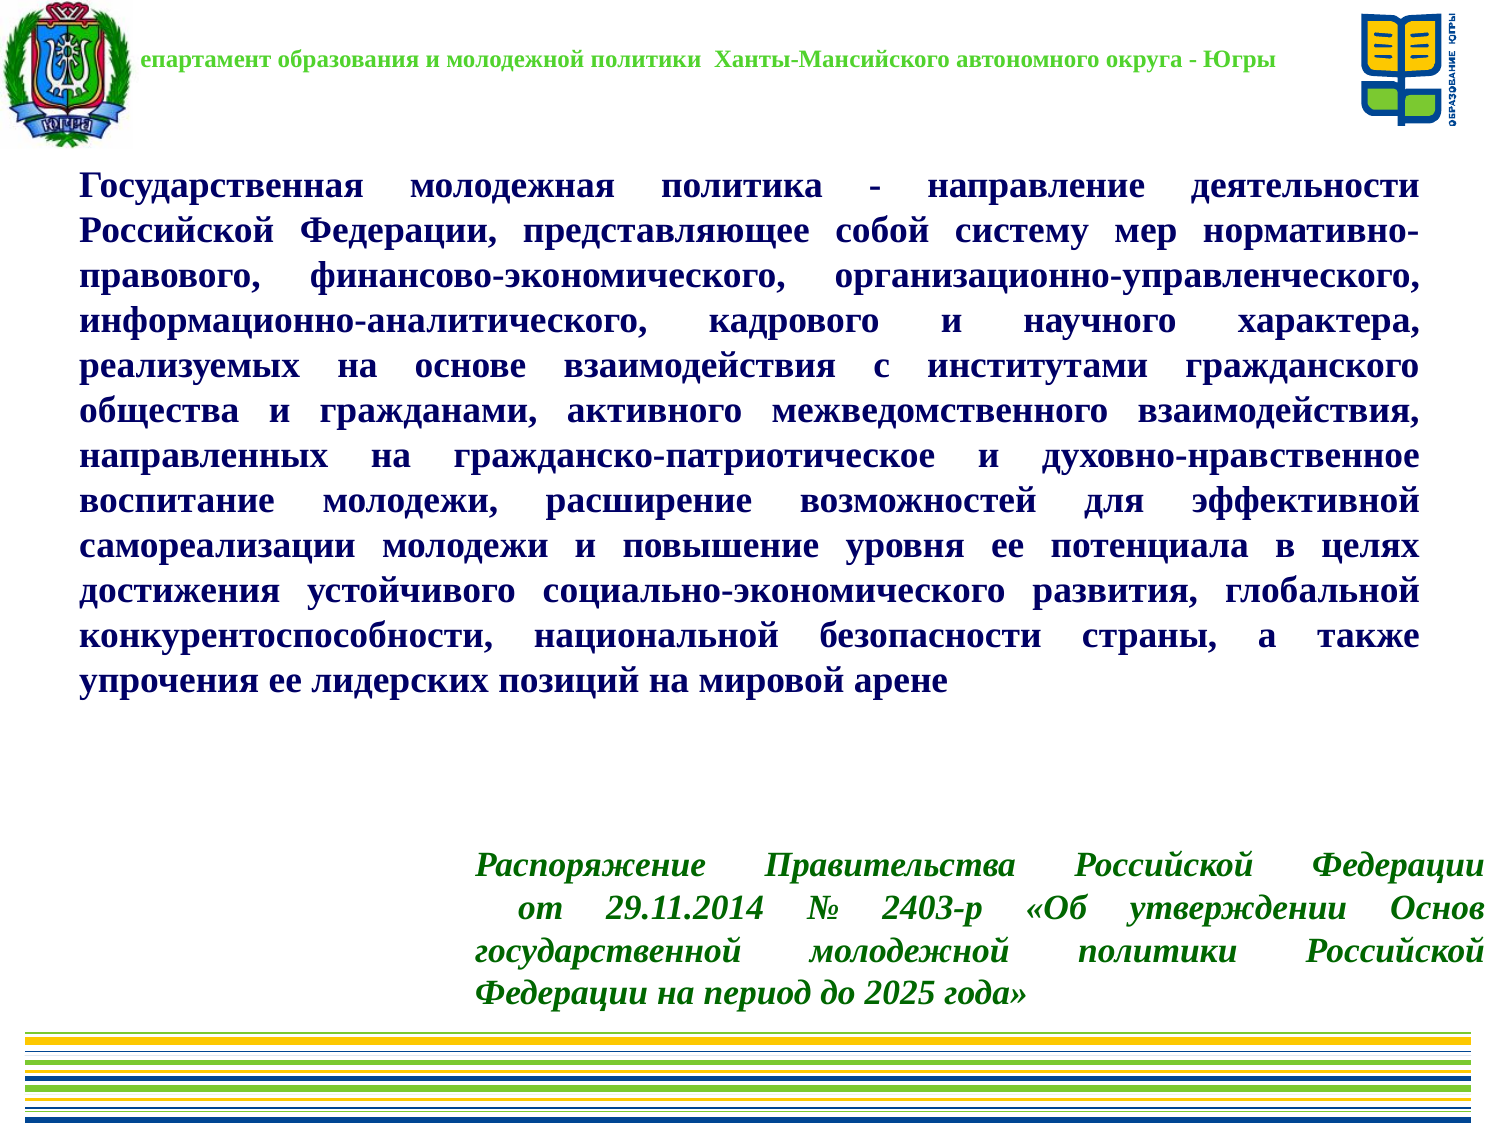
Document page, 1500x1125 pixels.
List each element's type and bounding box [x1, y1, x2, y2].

text_box [0, 0, 1500, 1125]
